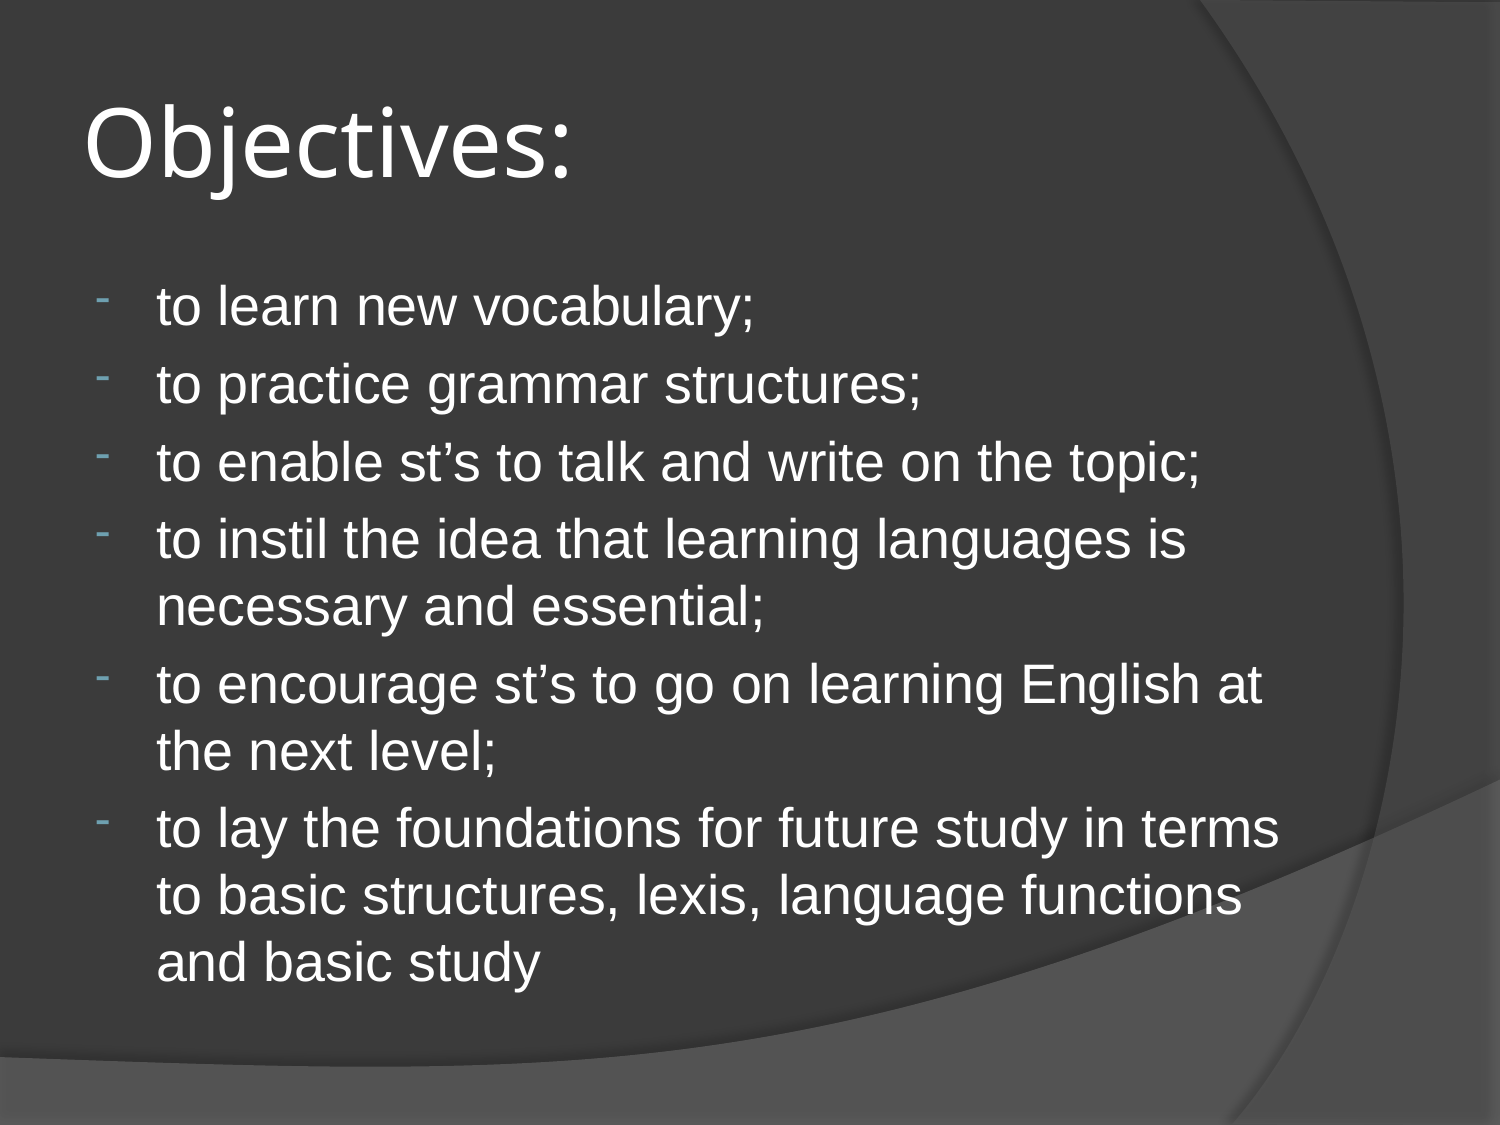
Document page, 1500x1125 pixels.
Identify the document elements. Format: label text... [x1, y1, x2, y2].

title Objectives: [75, 45, 1300, 233]
list to learn new vocabulary; to practice grammar structures; to enable st’s to talk and write on the topic; to instil the idea that learning languages is necessary and essential; to encourage st’s to go on learning English at the next level; to lay the foundations for future study in terms to basic structures, lexis, language functions and basic study [75, 262, 1300, 1005]
